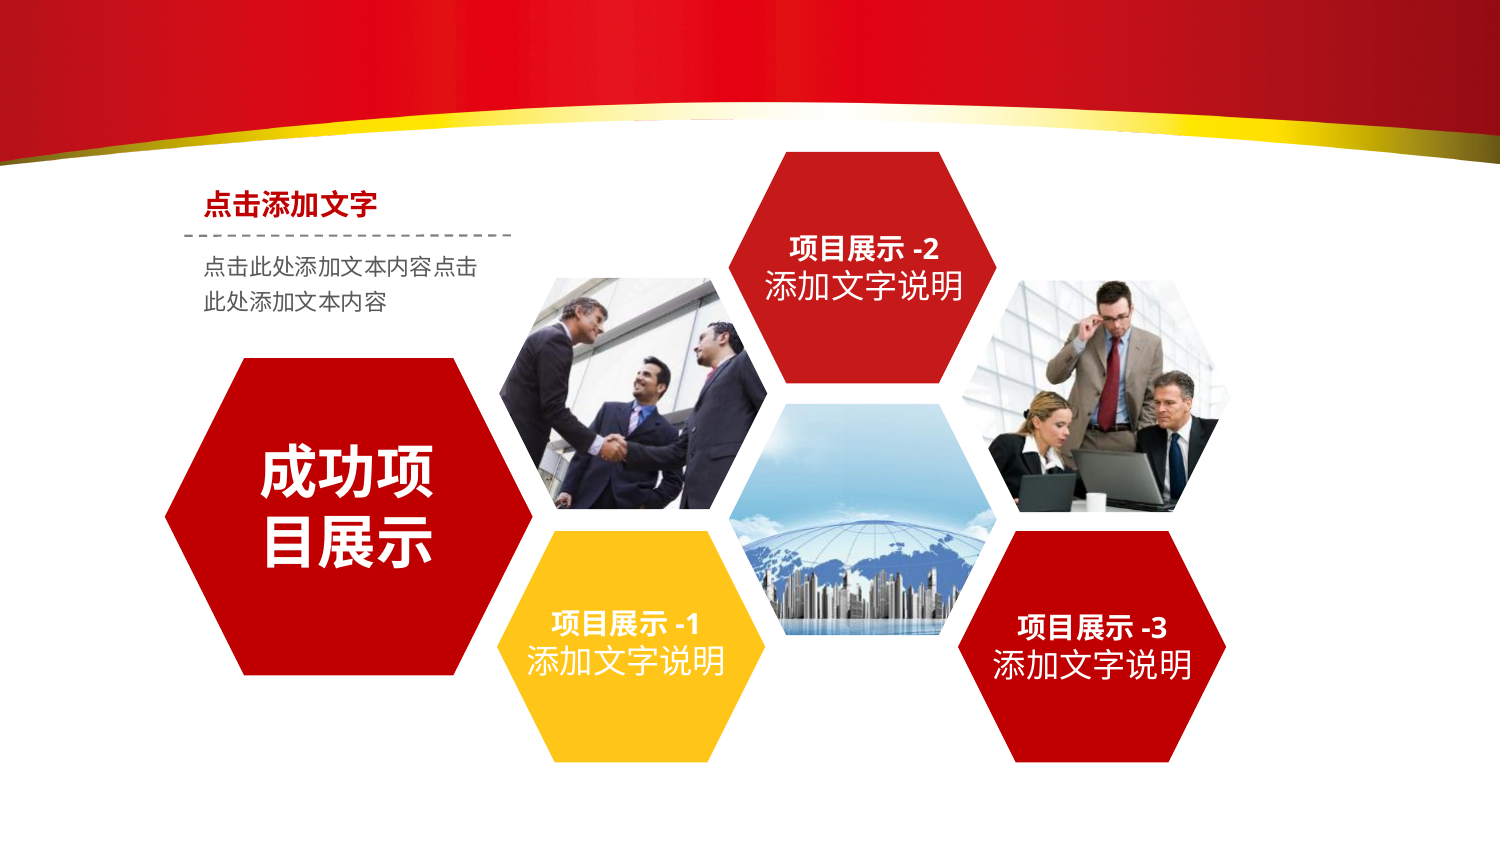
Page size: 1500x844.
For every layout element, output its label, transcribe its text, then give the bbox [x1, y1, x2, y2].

text_box 点击此处添加文本内容点击此处添加文本内容 [188, 236, 507, 323]
text_box 点击添加文字 [188, 179, 507, 229]
text_box [962, 280, 1231, 513]
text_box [491, 531, 766, 763]
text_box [164, 358, 533, 676]
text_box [728, 151, 1000, 384]
picture [0, 0, 1500, 166]
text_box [957, 531, 1228, 763]
text_box [516, 277, 768, 510]
text_box [728, 403, 997, 636]
